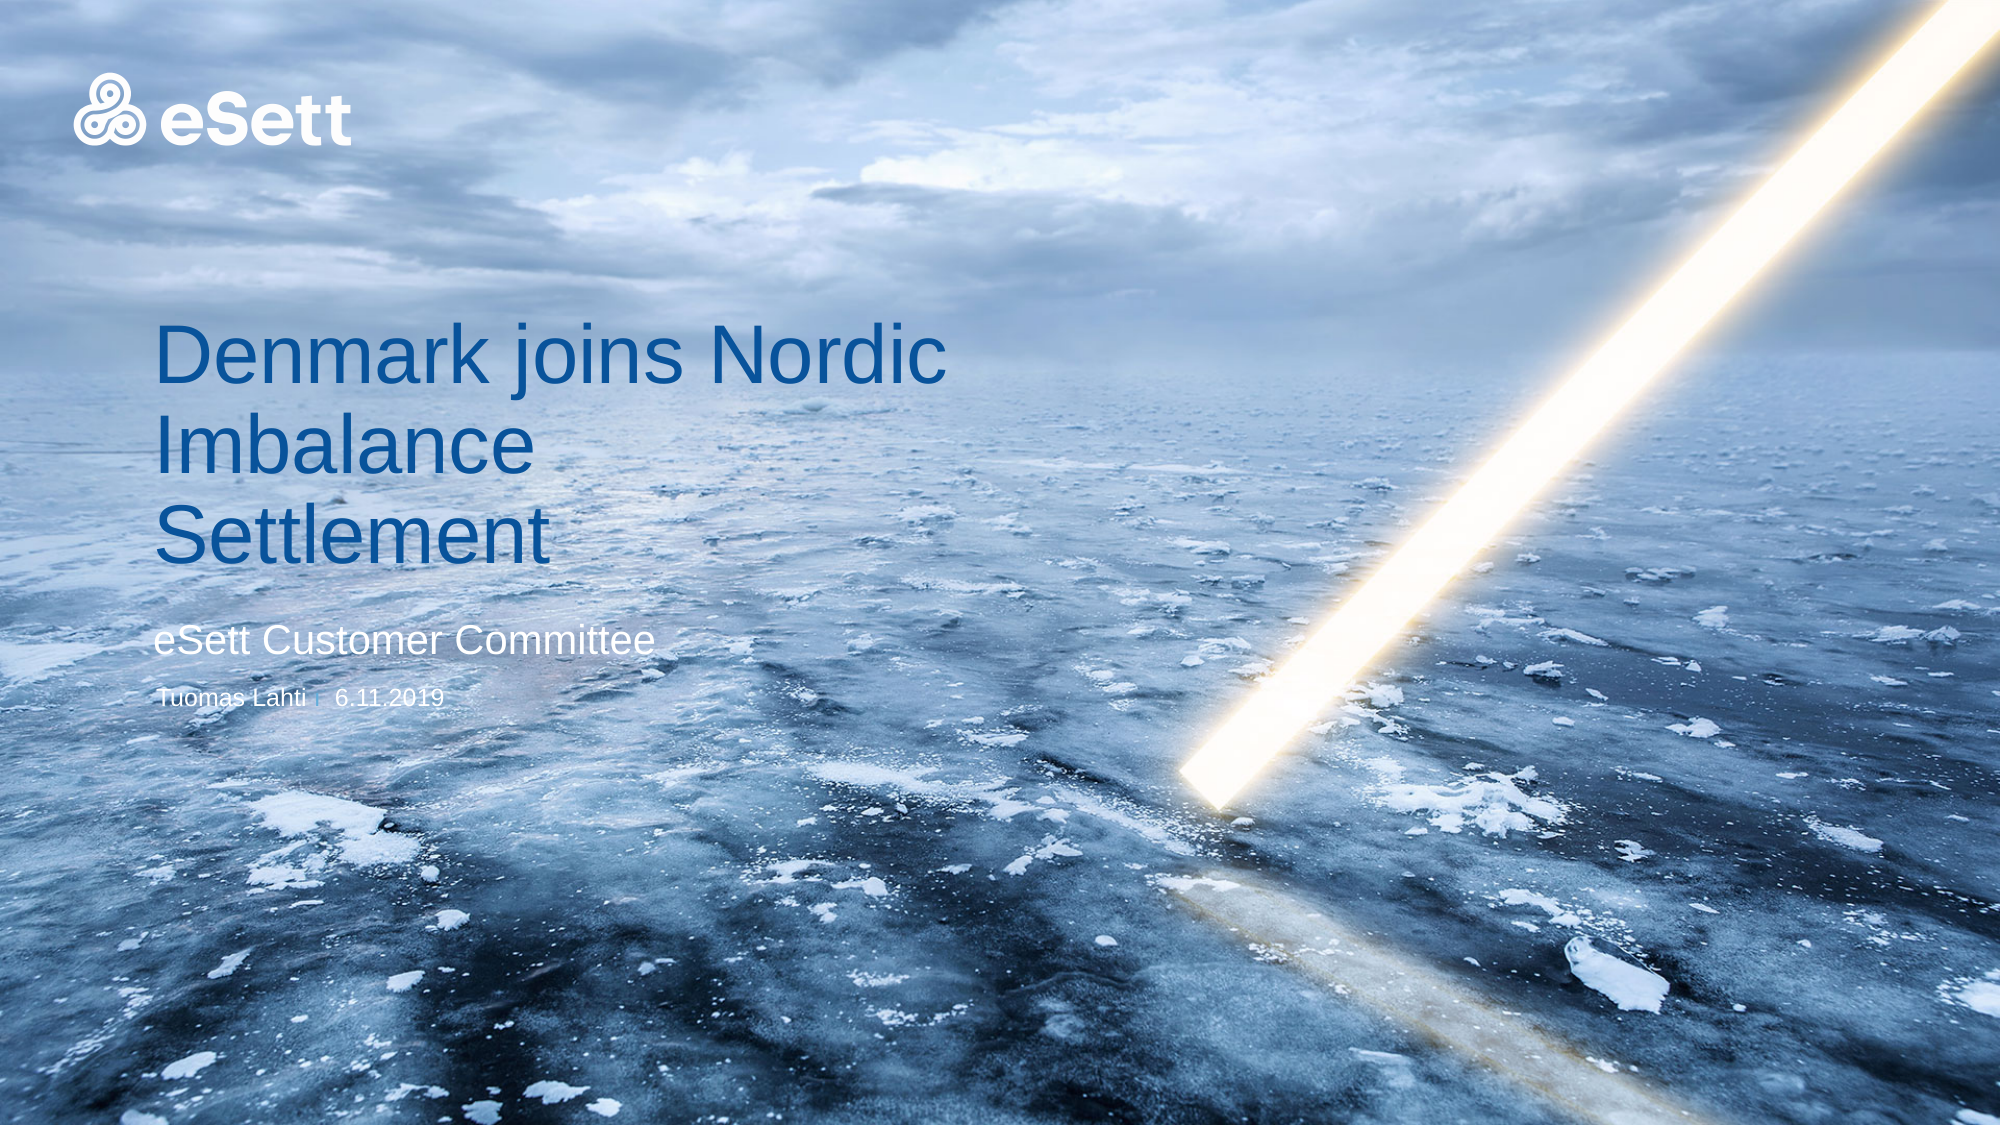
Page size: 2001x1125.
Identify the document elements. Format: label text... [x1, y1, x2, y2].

picture [0, 0, 2000, 1125]
subtitle eSett Customer Committee [123, 611, 982, 672]
title Denmark joins Nordic Imbalance Settlement [123, 278, 982, 611]
text_box Tuomas Lahti ı 6.11.2019 [126, 677, 628, 719]
